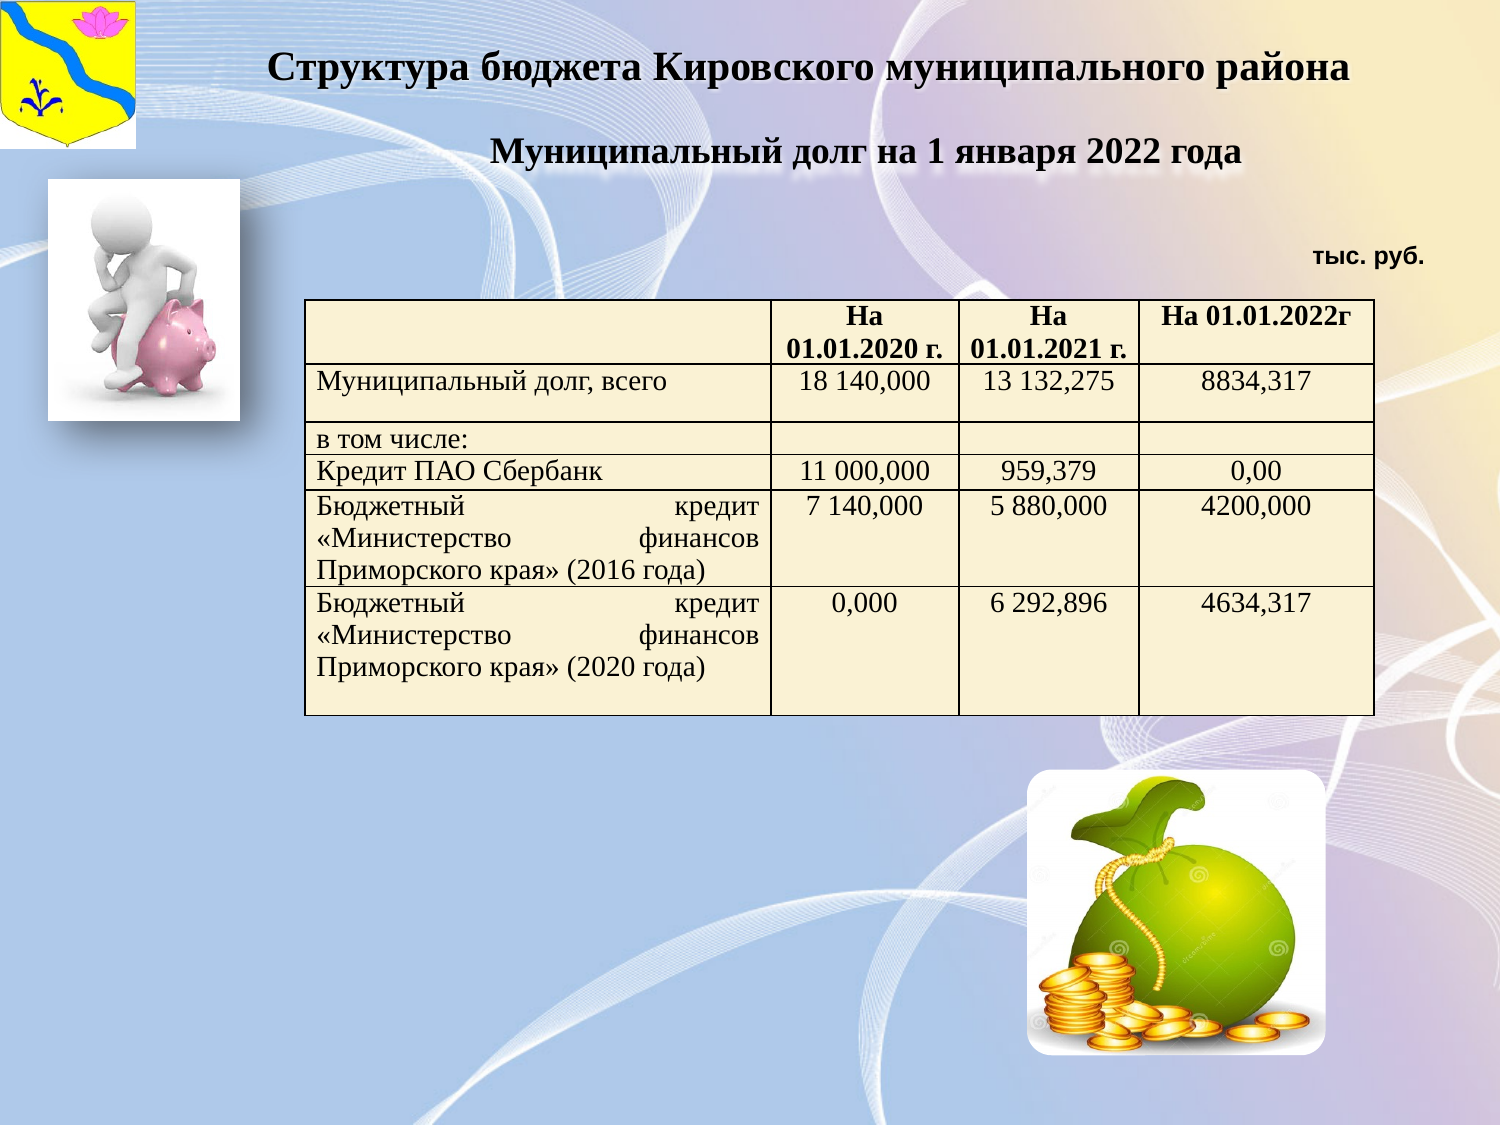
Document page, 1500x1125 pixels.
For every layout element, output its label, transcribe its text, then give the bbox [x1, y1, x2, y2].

text_box Муниципальный долг на 1 января 2022 года [305, 142, 1427, 179]
table_cell 0,000 [772, 587, 958, 715]
table_cell 8834,317 [1140, 365, 1373, 421]
table_cell [1140, 423, 1373, 454]
table_cell 13 132,275 [960, 365, 1138, 421]
table_cell в том числе: [306, 423, 770, 454]
table_header На 01.01.2020 г. [772, 301, 958, 363]
table_cell 959,379 [960, 455, 1138, 471]
table_cell 0,00 [1140, 455, 1373, 471]
table_header На 01.01.2022г [1140, 301, 1373, 363]
table_header [306, 301, 770, 363]
text_box [86, 471, 1441, 576]
table_cell 4634,317 [1140, 587, 1373, 715]
table_cell Бюджетный кредит «Министерство финансов Приморского края» (2020 года) [306, 587, 770, 715]
table_cell Муниципальный долг, всего [306, 365, 770, 421]
text_box тыс. руб. [1297, 232, 1441, 278]
table_cell 6 292,896 [960, 587, 1138, 715]
table_cell 5 880,000 [960, 576, 1138, 586]
table_cell 7 140,000 [772, 576, 958, 586]
table_cell 4200,000 [1140, 576, 1373, 586]
table_header На 01.01.2021 г. [960, 301, 1138, 363]
table_cell [960, 423, 1138, 454]
table_cell Кредит ПАО Сбербанк [306, 455, 770, 471]
picture [0, 0, 1500, 1125]
table_cell [772, 423, 958, 454]
table_cell 11 000,000 [772, 455, 958, 471]
title Структура бюджета Кировского муниципального района [138, 0, 1465, 137]
table_cell Бюджетный кредит «Министерство финансов Приморского края» (2016 года) [306, 576, 770, 586]
table_cell 18 140,000 [772, 365, 958, 421]
